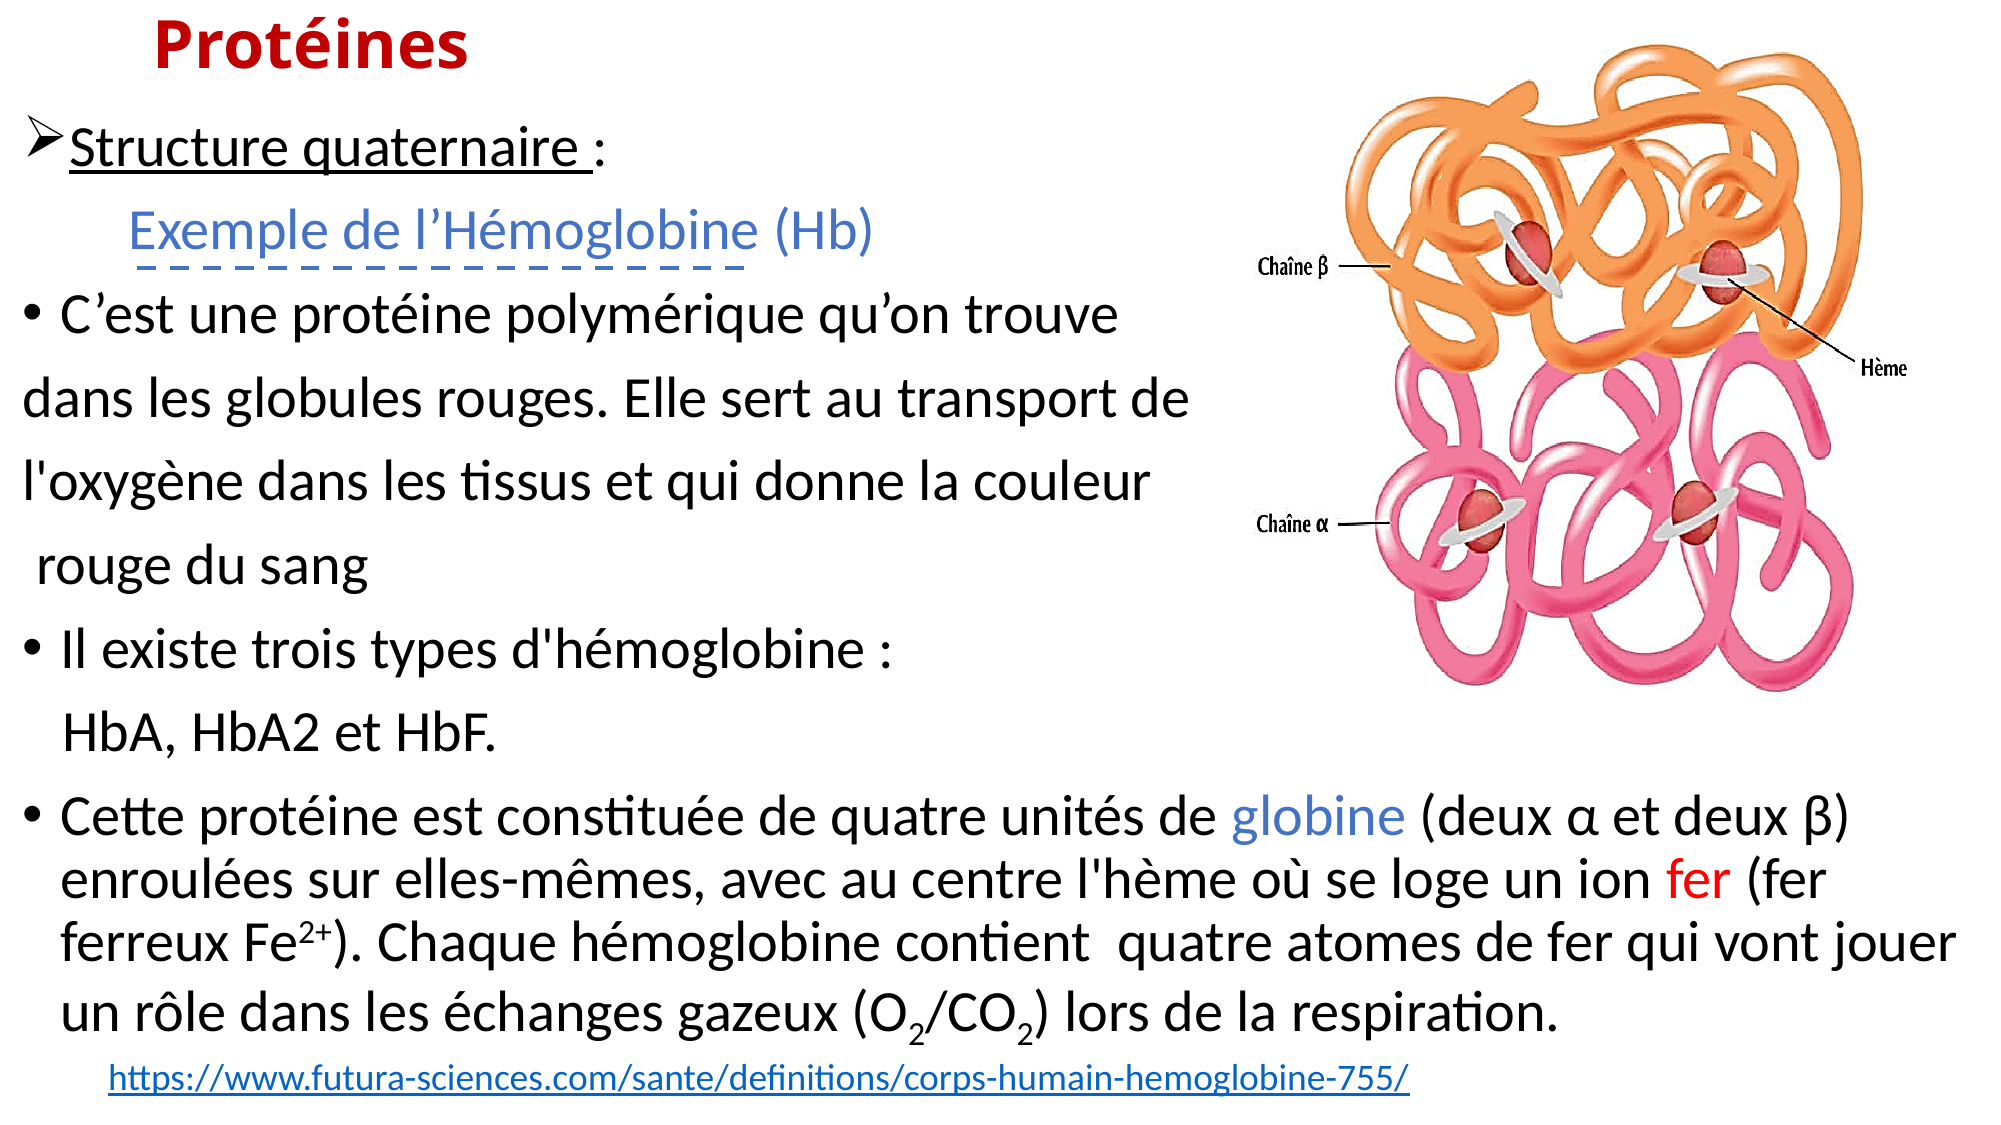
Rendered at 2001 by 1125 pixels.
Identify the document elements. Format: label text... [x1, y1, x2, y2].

text_box Structure quaternaire : Exemple de l’Hémoglobine (Hb) C’est une protéine polymérique qu’on trouve dans les globules rouges. Elle sert au transport de l'oxygène dans les tissus et qui donne la couleur rouge du sang Il existe trois types d'hémoglobine : HbA, HbA2 et HbF. Cette protéine est constituée de quatre unités de globine (deux α et deux β) enroulées sur elles-mêmes, avec au centre l'hème où se loge un ion fer (fer ferreux Fe2+). Chaque hémoglobine contient quatre atomes de fer qui vont jouer un rôle dans les échanges gazeux (O2/CO2) lors de la respiration. [7, 108, 1977, 1125]
picture [1197, 0, 2000, 742]
text_box https://www.futura-sciences.com/sante/definitions/corps-humain-hemoglobine-755/ [93, 1045, 1941, 1125]
text_box Protéines [137, 0, 1197, 95]
